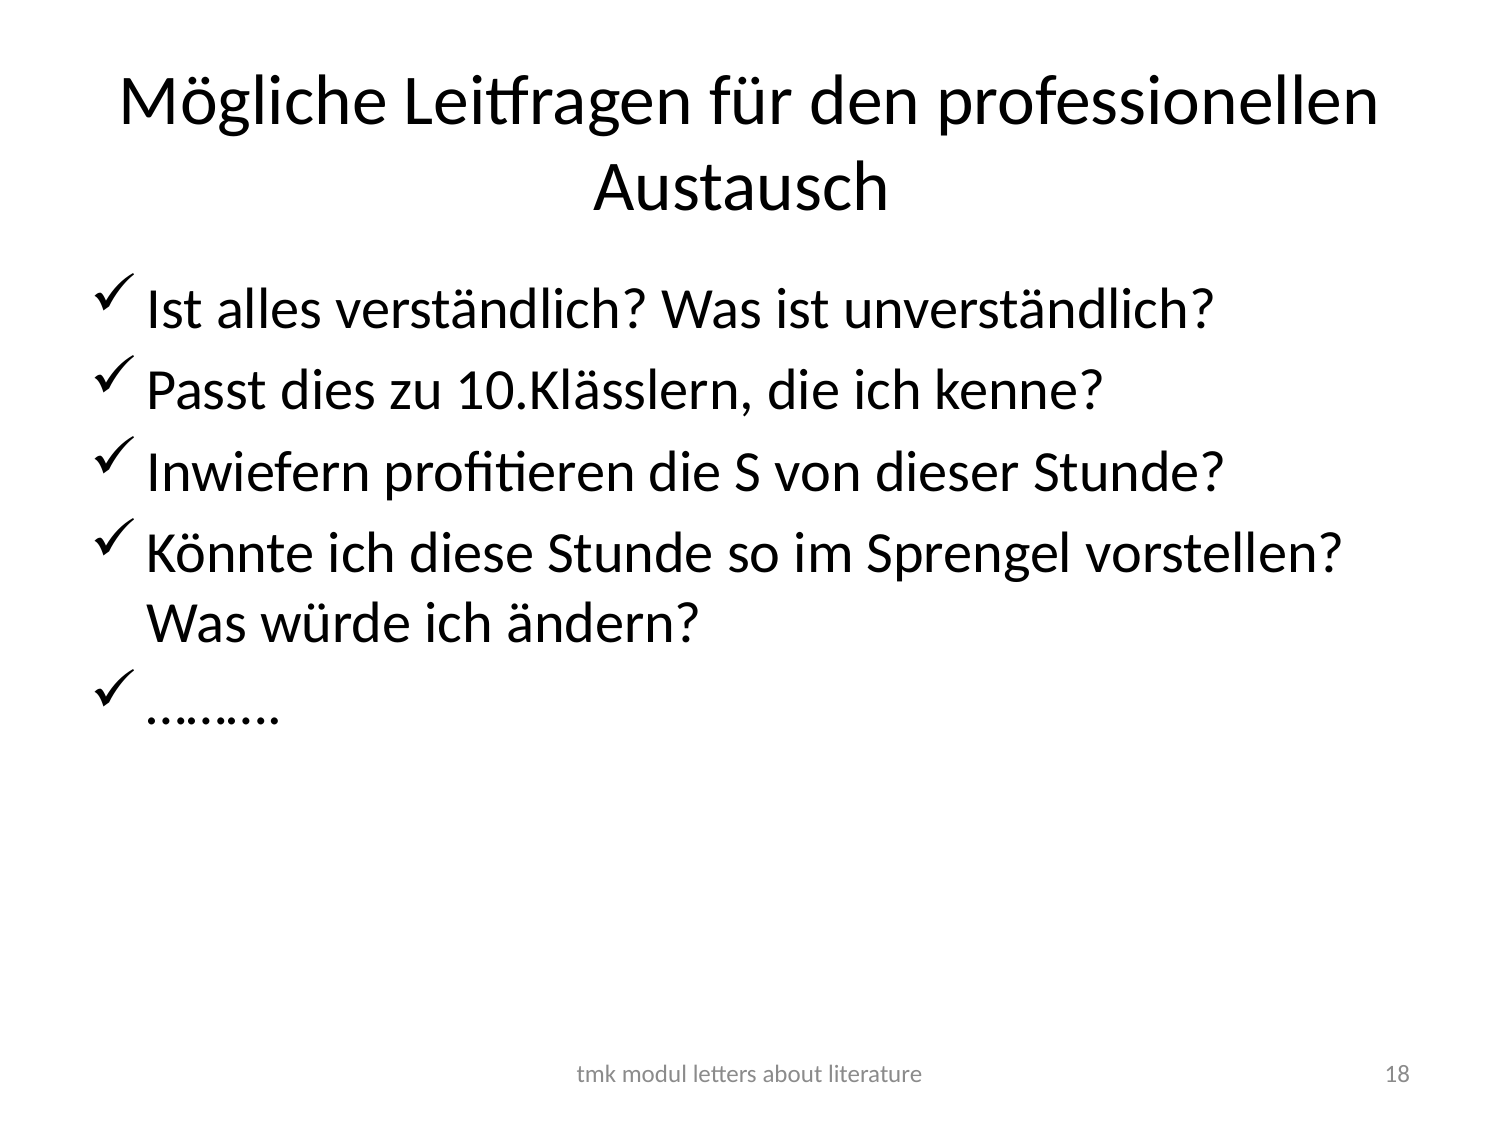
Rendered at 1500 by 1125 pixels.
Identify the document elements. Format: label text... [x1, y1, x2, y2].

title Mögliche Leitfragen für den professionellen Austausch [75, 45, 1425, 233]
footer tmk modul letters about literature [512, 1042, 988, 1103]
list Ist alles verständlich? Was ist unverständlich? Passt dies zu 10.Klässlern, die ich kenne? Inwiefern profitieren die S von dieser Stunde? Könnte ich diese Stunde so im Sprengel vorstellen? Was würde ich ändern? ………. [75, 262, 1425, 1005]
slide_number 18 [1074, 1042, 1425, 1103]
